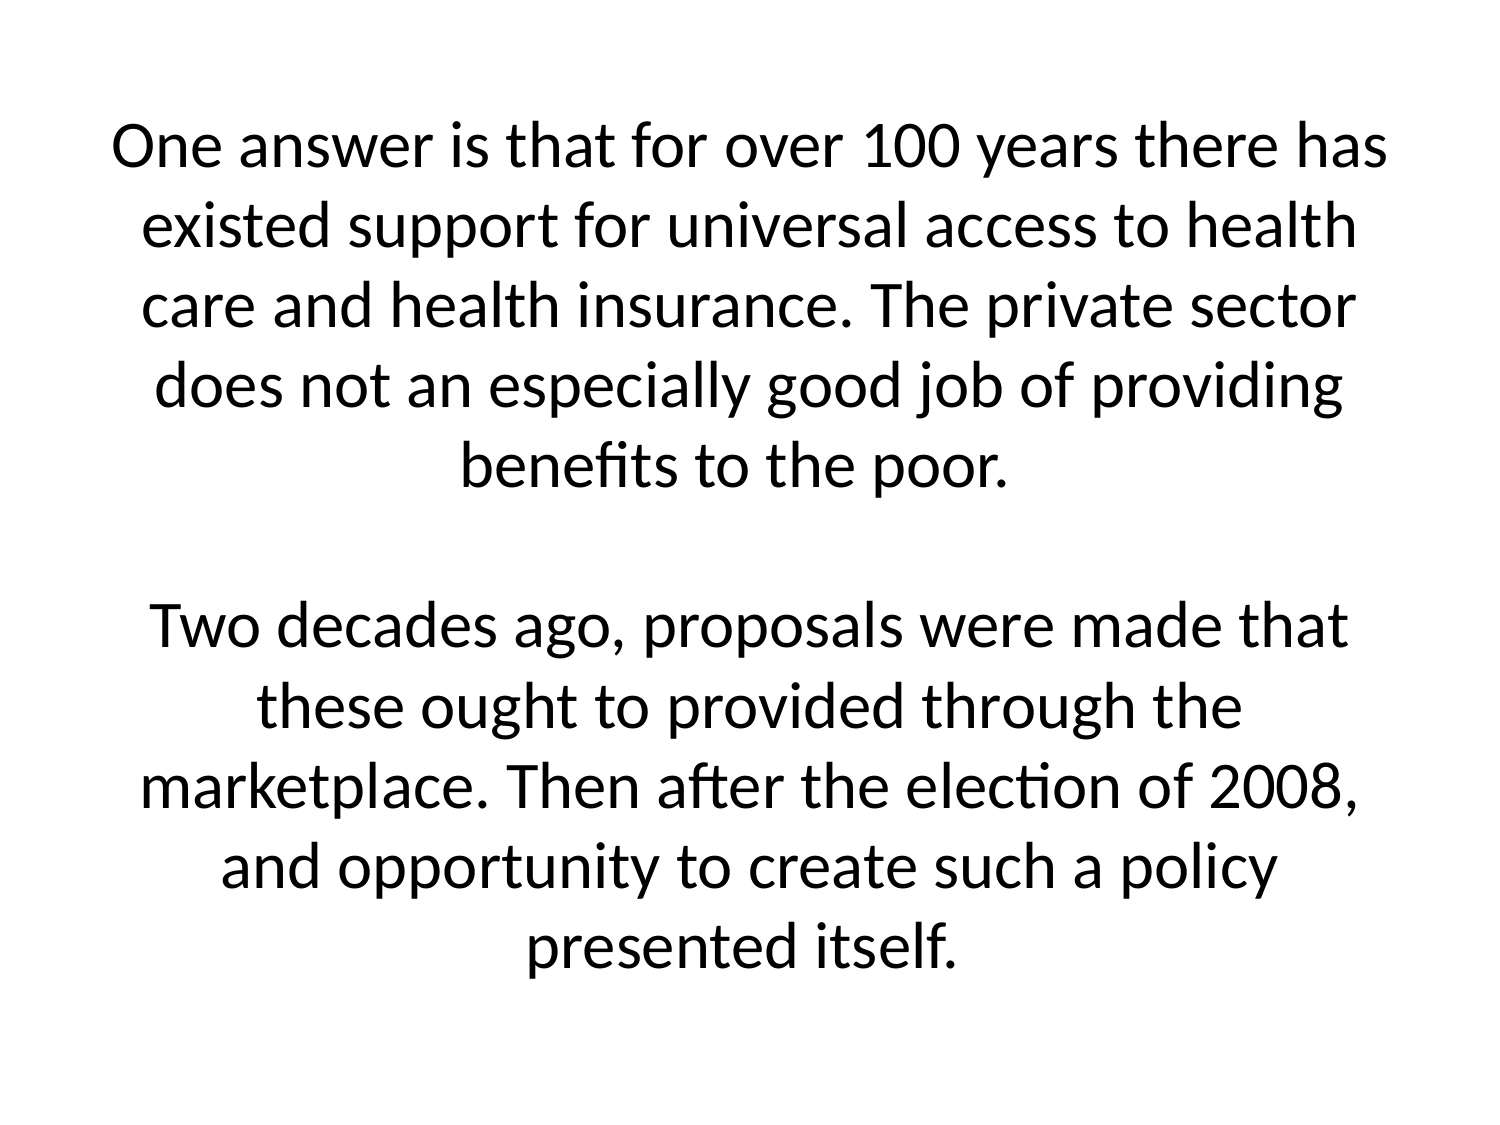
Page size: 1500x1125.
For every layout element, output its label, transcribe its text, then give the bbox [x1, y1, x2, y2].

title One answer is that for over 100 years there has existed support for universal access to health care and health insurance. The private sector does not an especially good job of providing benefits to the poor. Two decades ago, proposals were made that these ought to provided through the marketplace. Then after the election of 2008, and opportunity to create such a policy presented itself. [75, 45, 1425, 1038]
